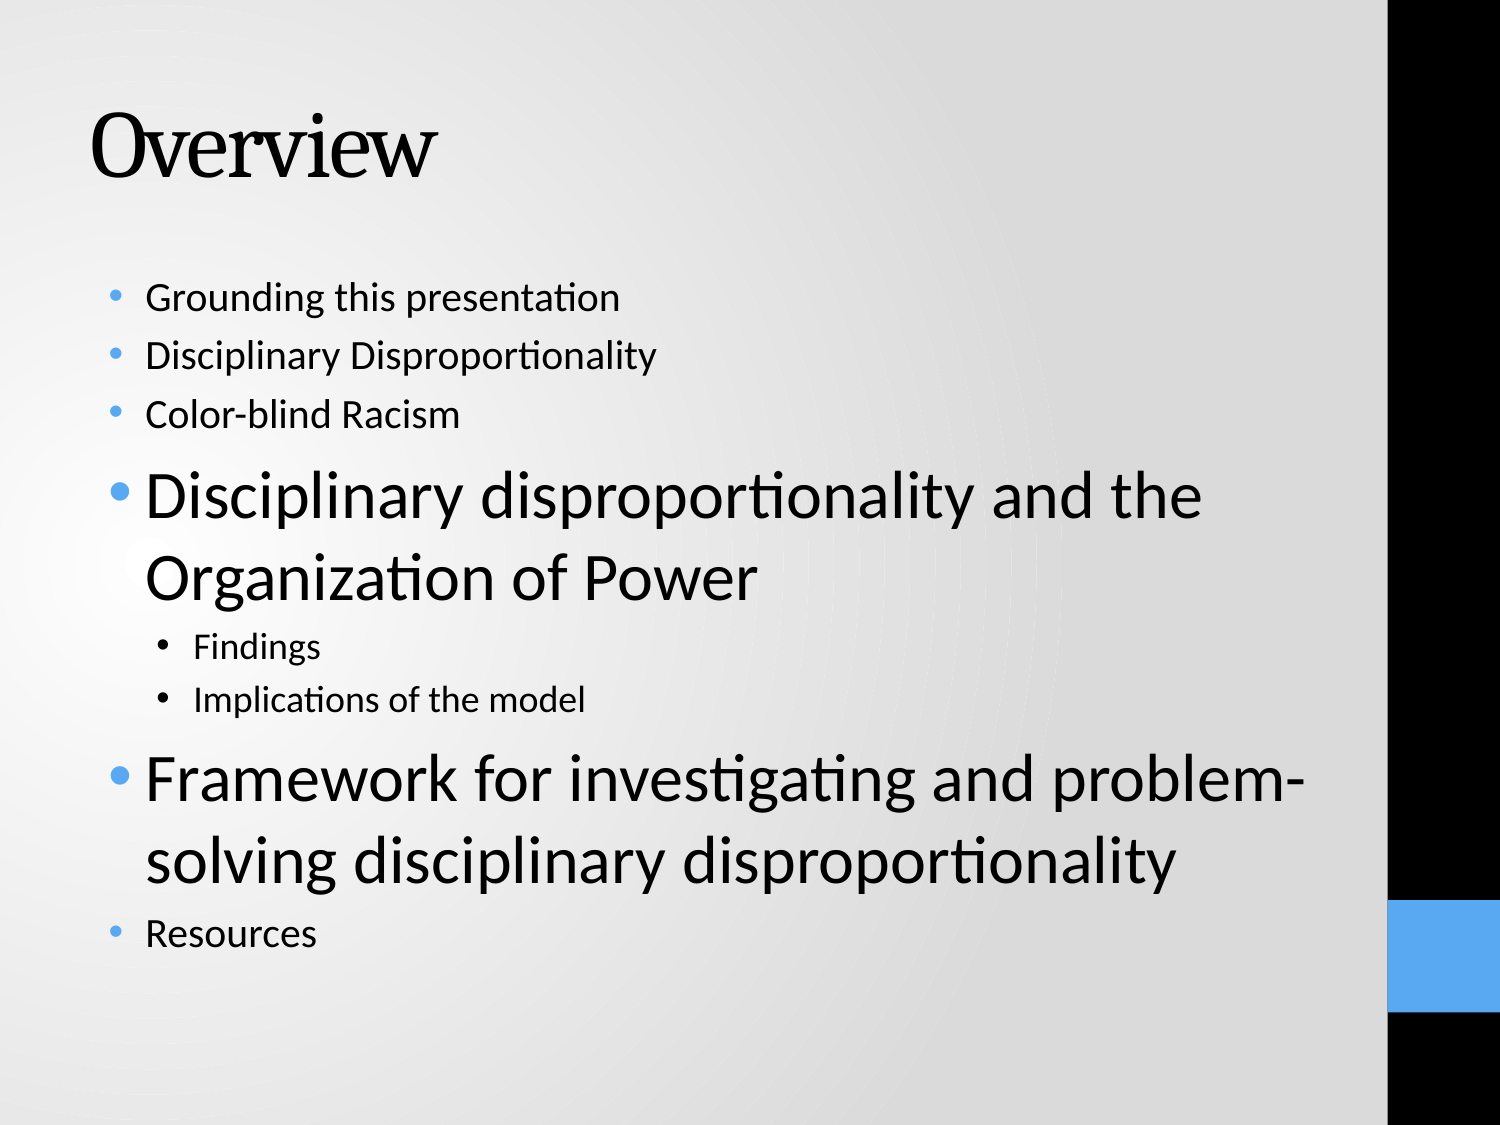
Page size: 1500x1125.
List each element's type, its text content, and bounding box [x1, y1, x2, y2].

title Overview [75, 45, 1325, 233]
list Grounding this presentation Disciplinary Disproportionality Color-blind Racism Disciplinary disproportionality and the Organization of Power Findings Implications of the model Framework for investigating and problem-solving disciplinary disproportionality Resources [75, 262, 1325, 1050]
